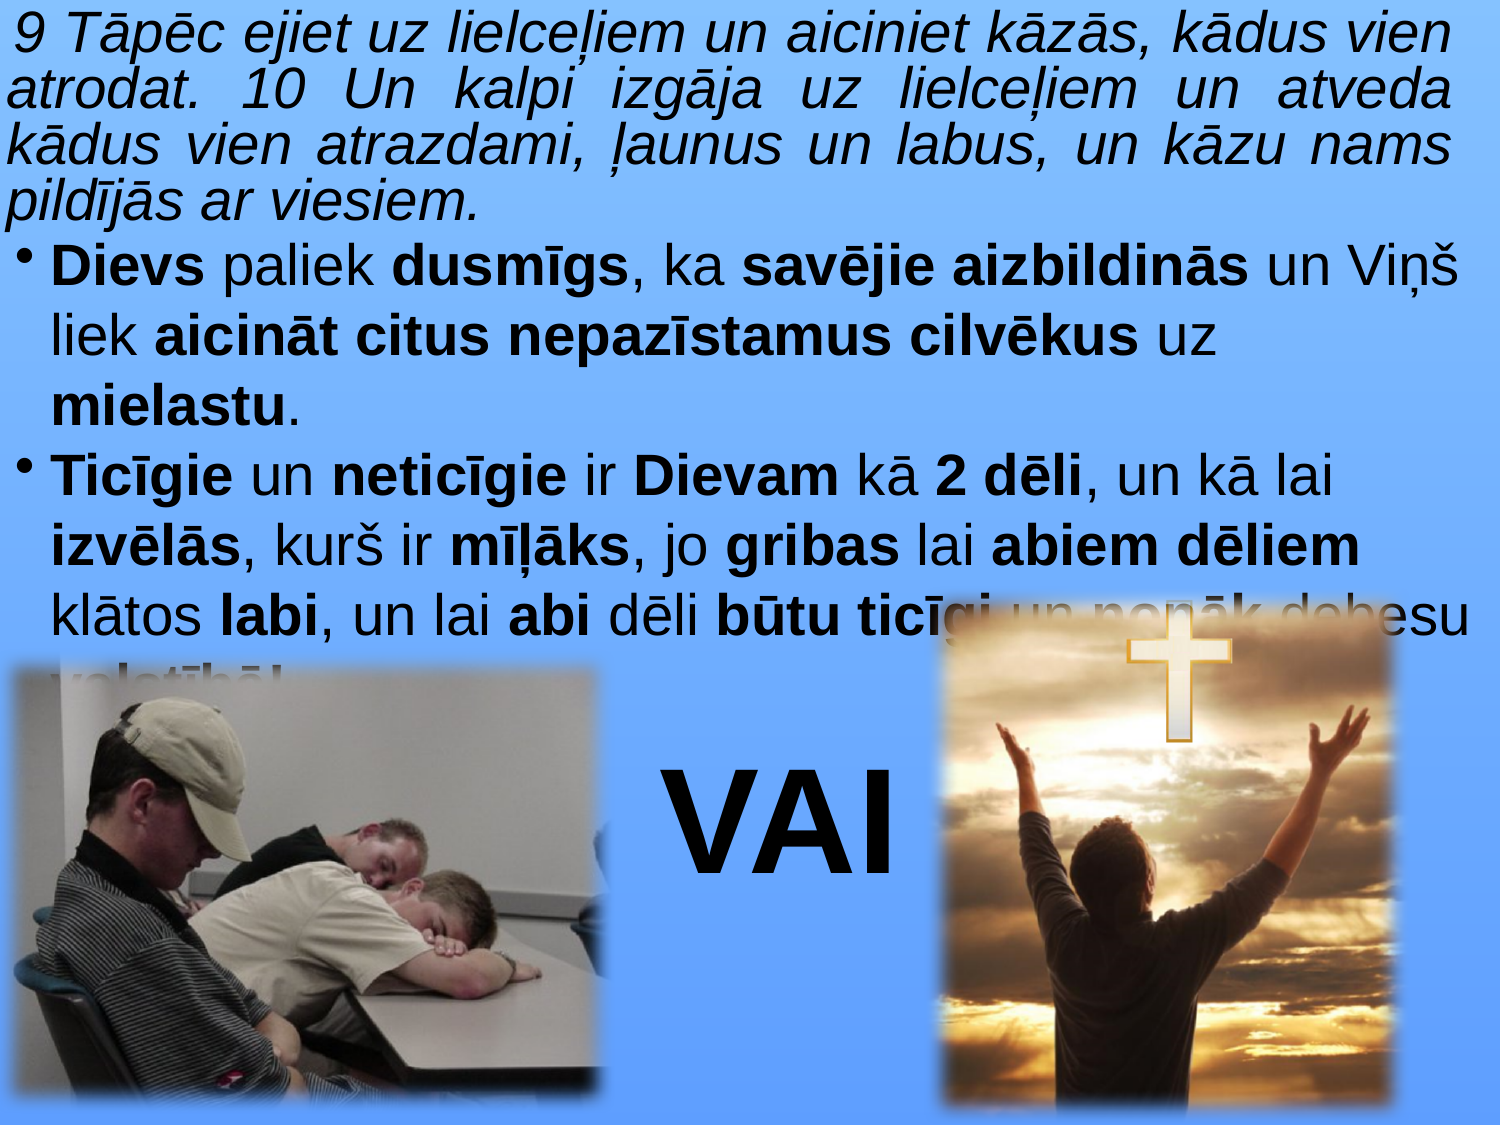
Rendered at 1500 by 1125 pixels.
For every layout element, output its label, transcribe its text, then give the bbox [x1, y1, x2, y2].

text_box Dievs paliek dusmīgs, ka savējie aizbildinās un Viņš liek aicināt citus nepazīstamus cilvēkus uz mielastu. Ticīgie un neticīgie ir Dievam kā 2 dēli, un kā lai izvēlās, kurš ir mīļāks, jo gribas lai abiem dēliem klātos labi, un lai abi dēli būtu ticīgi un nonāk debesu valstībā! [0, 220, 1500, 725]
picture [0, 647, 615, 1114]
picture [924, 585, 1410, 1125]
text_box VAI [645, 716, 914, 911]
list 9 Tāpēc ejiet uz lielceļiem un aiciniet kāzās, kādus vien atrodat. 10 Un kalpi izgāja uz lielceļiem un atveda kādus vien atrazdami, ļaunus un labus, un kāzu nams pildījās ar viesiem. [0, 0, 1471, 173]
